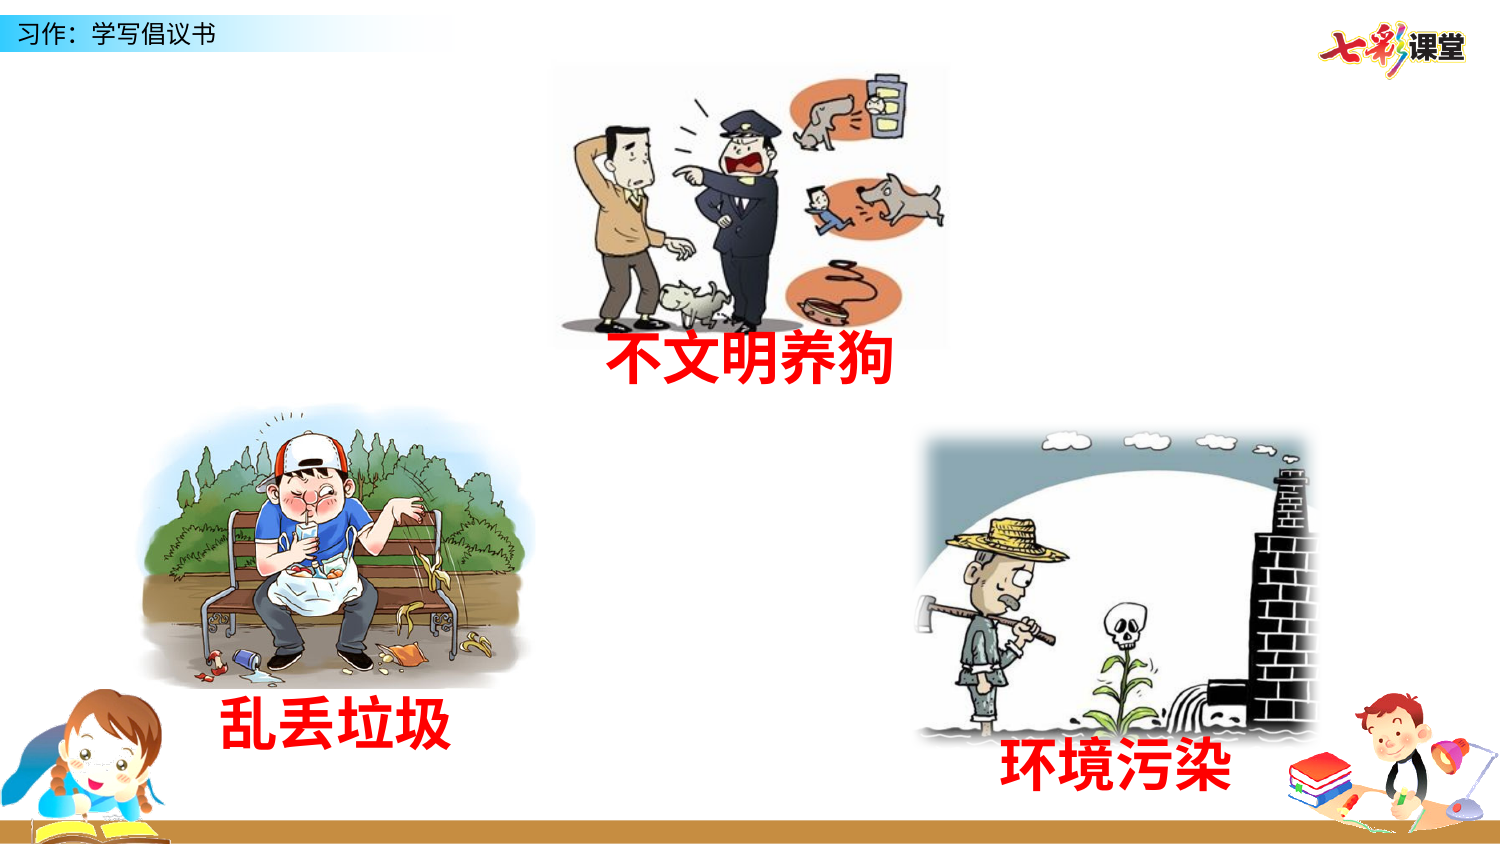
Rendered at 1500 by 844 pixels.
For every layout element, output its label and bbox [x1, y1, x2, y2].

text_box [909, 421, 1323, 807]
picture [0, 648, 180, 844]
picture [1316, 20, 1468, 80]
text_box [93, 366, 536, 766]
picture [1284, 648, 1500, 844]
text_box [535, 58, 965, 400]
